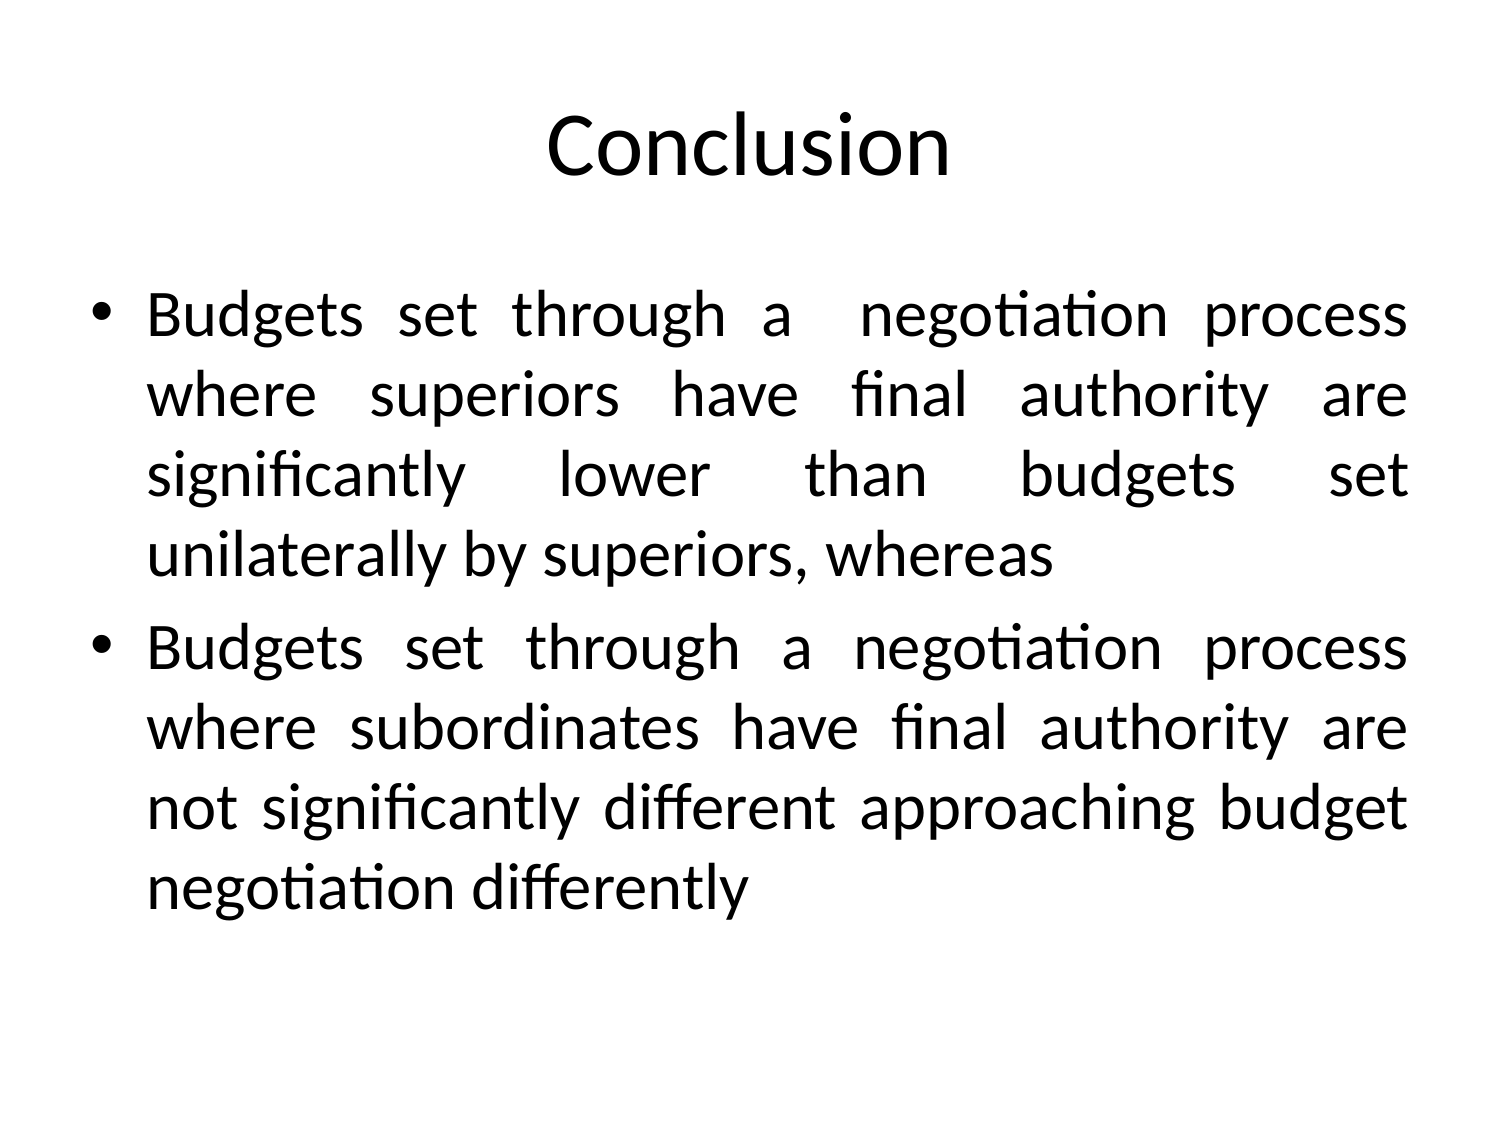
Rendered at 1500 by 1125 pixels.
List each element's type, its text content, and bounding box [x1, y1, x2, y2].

title Conclusion [75, 45, 1425, 233]
list Budgets set through a negotiation process where superiors have final authority are significantly lower than budgets set unilaterally by superiors, whereas Budgets set through a negotiation process where subordinates have final authority are not significantly different approaching budget negotiation differently [75, 262, 1425, 1005]
